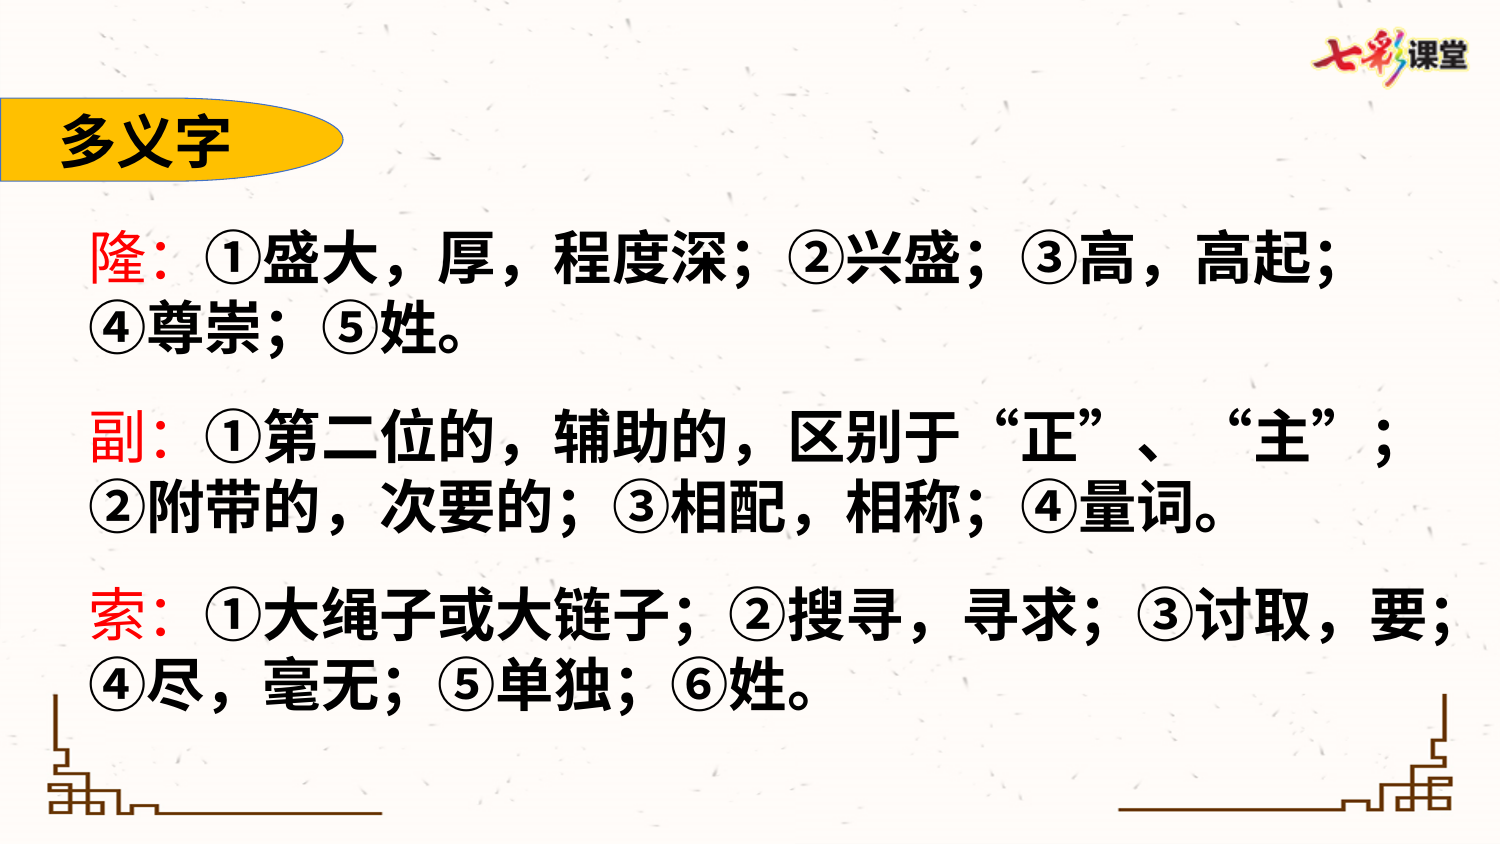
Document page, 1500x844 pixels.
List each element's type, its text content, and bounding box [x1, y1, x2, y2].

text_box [0, 98, 344, 182]
picture [0, 0, 1500, 844]
text_box 隆：①盛大，厚，程度深；②兴盛；③高，高起；④尊崇；⑤姓。 [73, 213, 1423, 369]
text_box 副：①第二位的，辅助的，区别于“正”、“主”；②附带的，次要的；③相配，相称；④量词。 [73, 393, 1397, 548]
text_box 索：①大绳子或大链子；②搜寻，寻求；③讨取，要；④尽，毫无；⑤单独；⑥姓。 [73, 570, 1456, 726]
